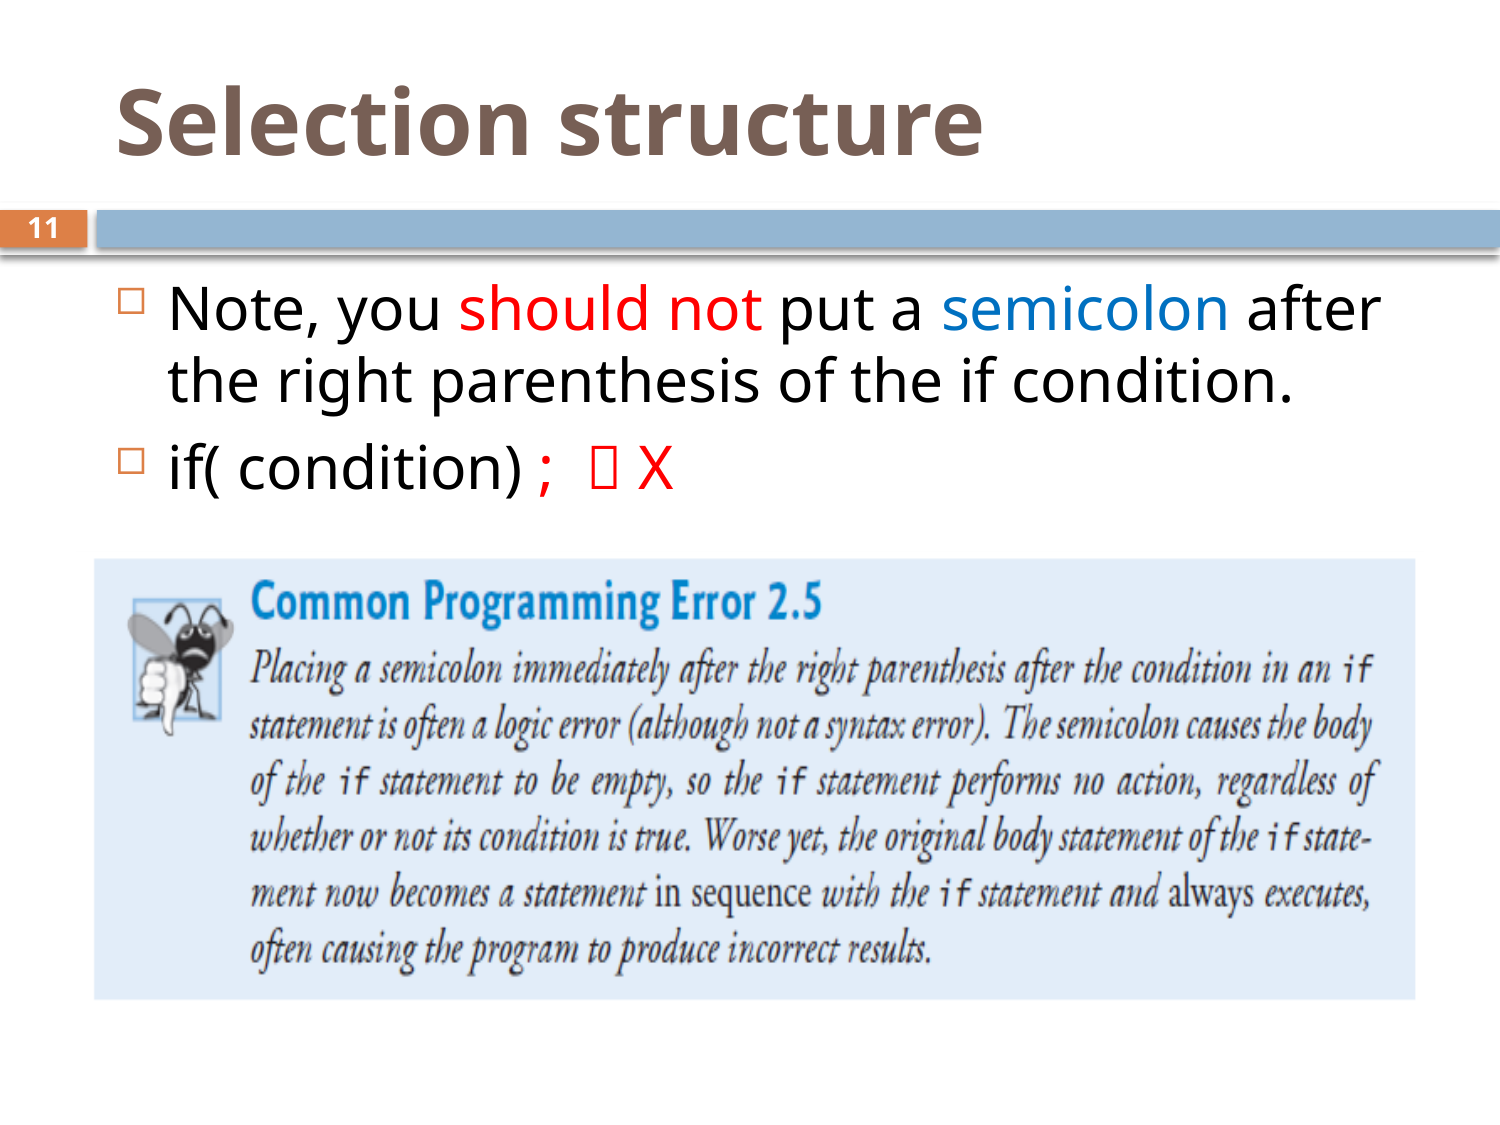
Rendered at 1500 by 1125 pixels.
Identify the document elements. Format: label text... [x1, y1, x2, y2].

picture [76, 550, 1424, 1012]
list Note, you should not put a semicolon after the right parenthesis of the if condition. if( condition) ;  X [100, 262, 1438, 1000]
title Selection structure [100, 37, 1438, 200]
slide_number 11 [0, 208, 88, 249]
